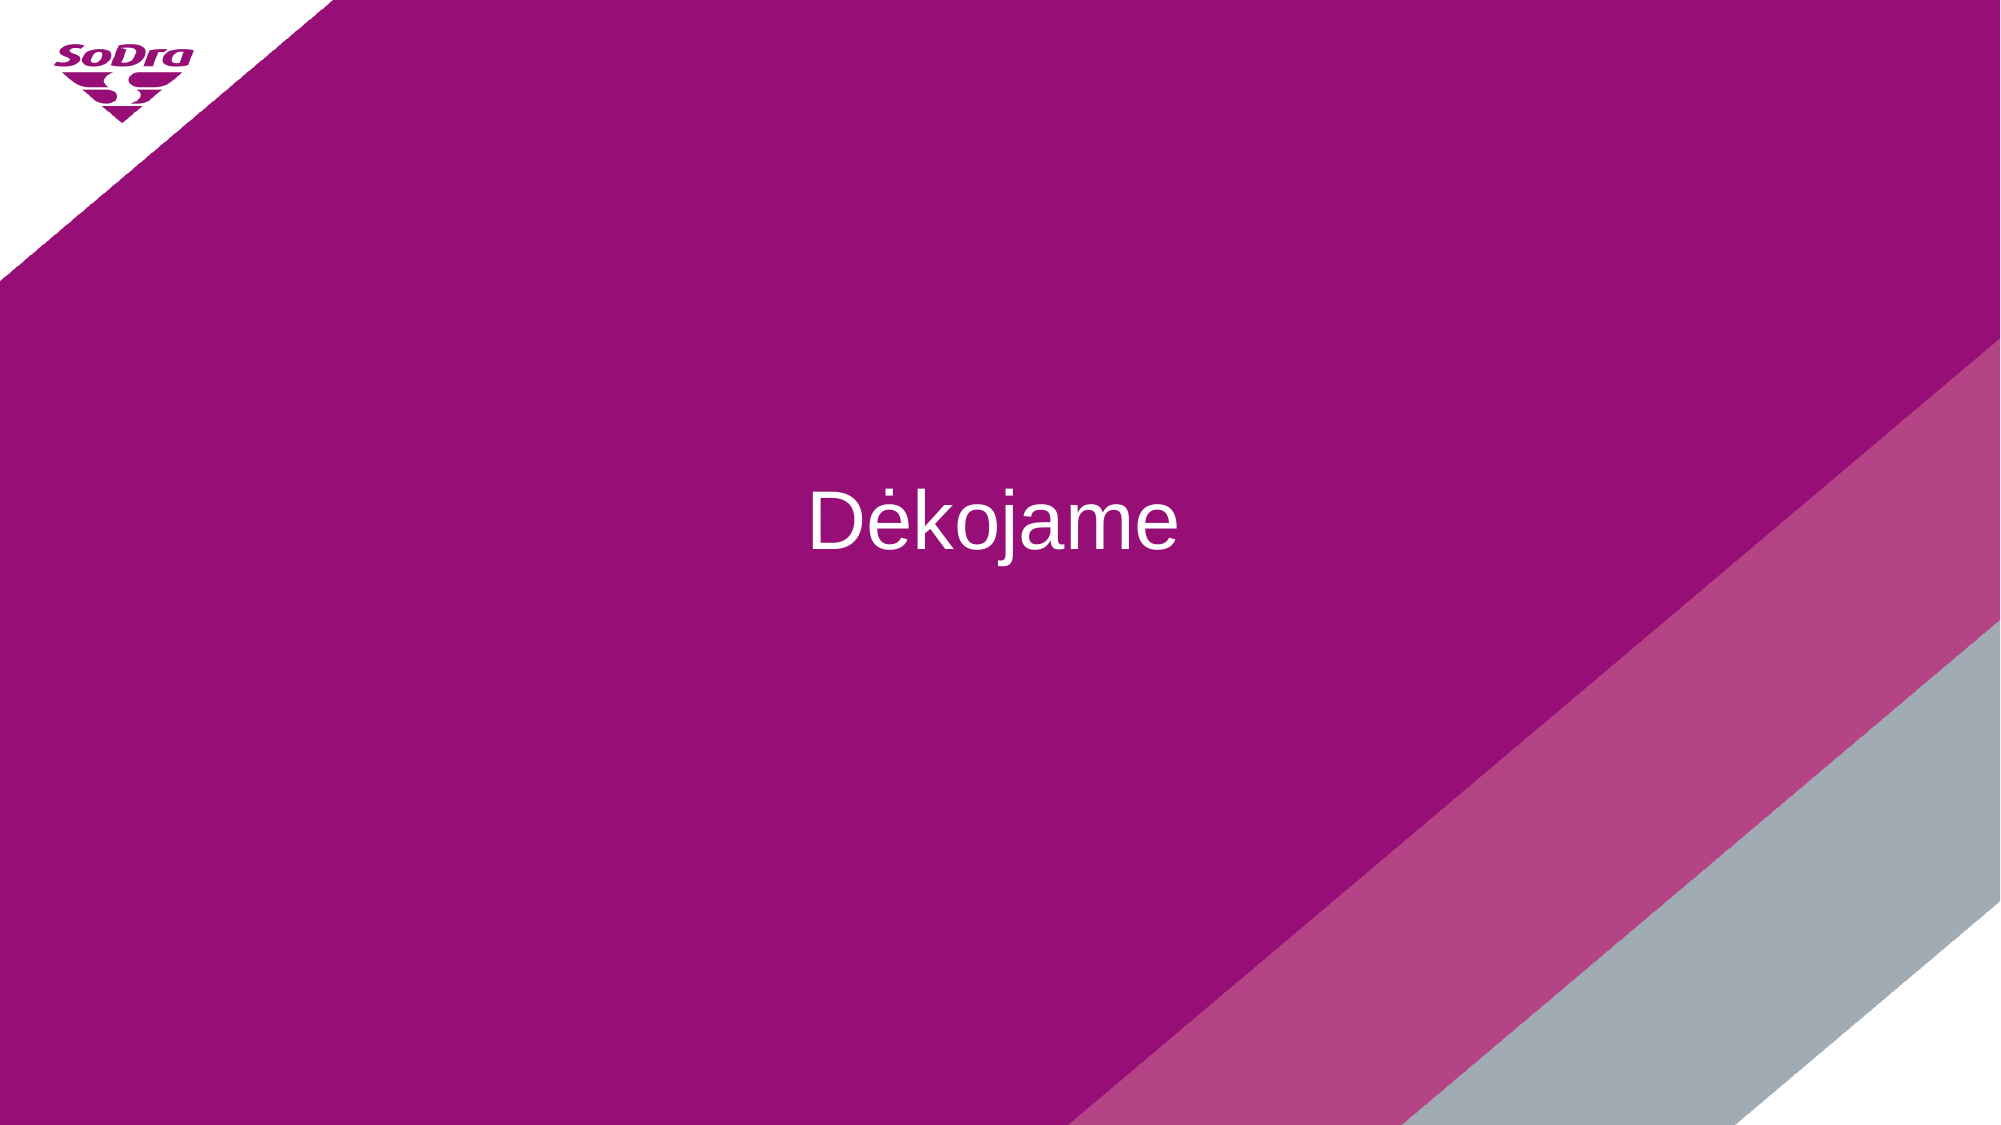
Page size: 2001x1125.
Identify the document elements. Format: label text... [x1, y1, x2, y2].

picture [0, 0, 2001, 1125]
text_box Dėkojame [798, 458, 1209, 574]
